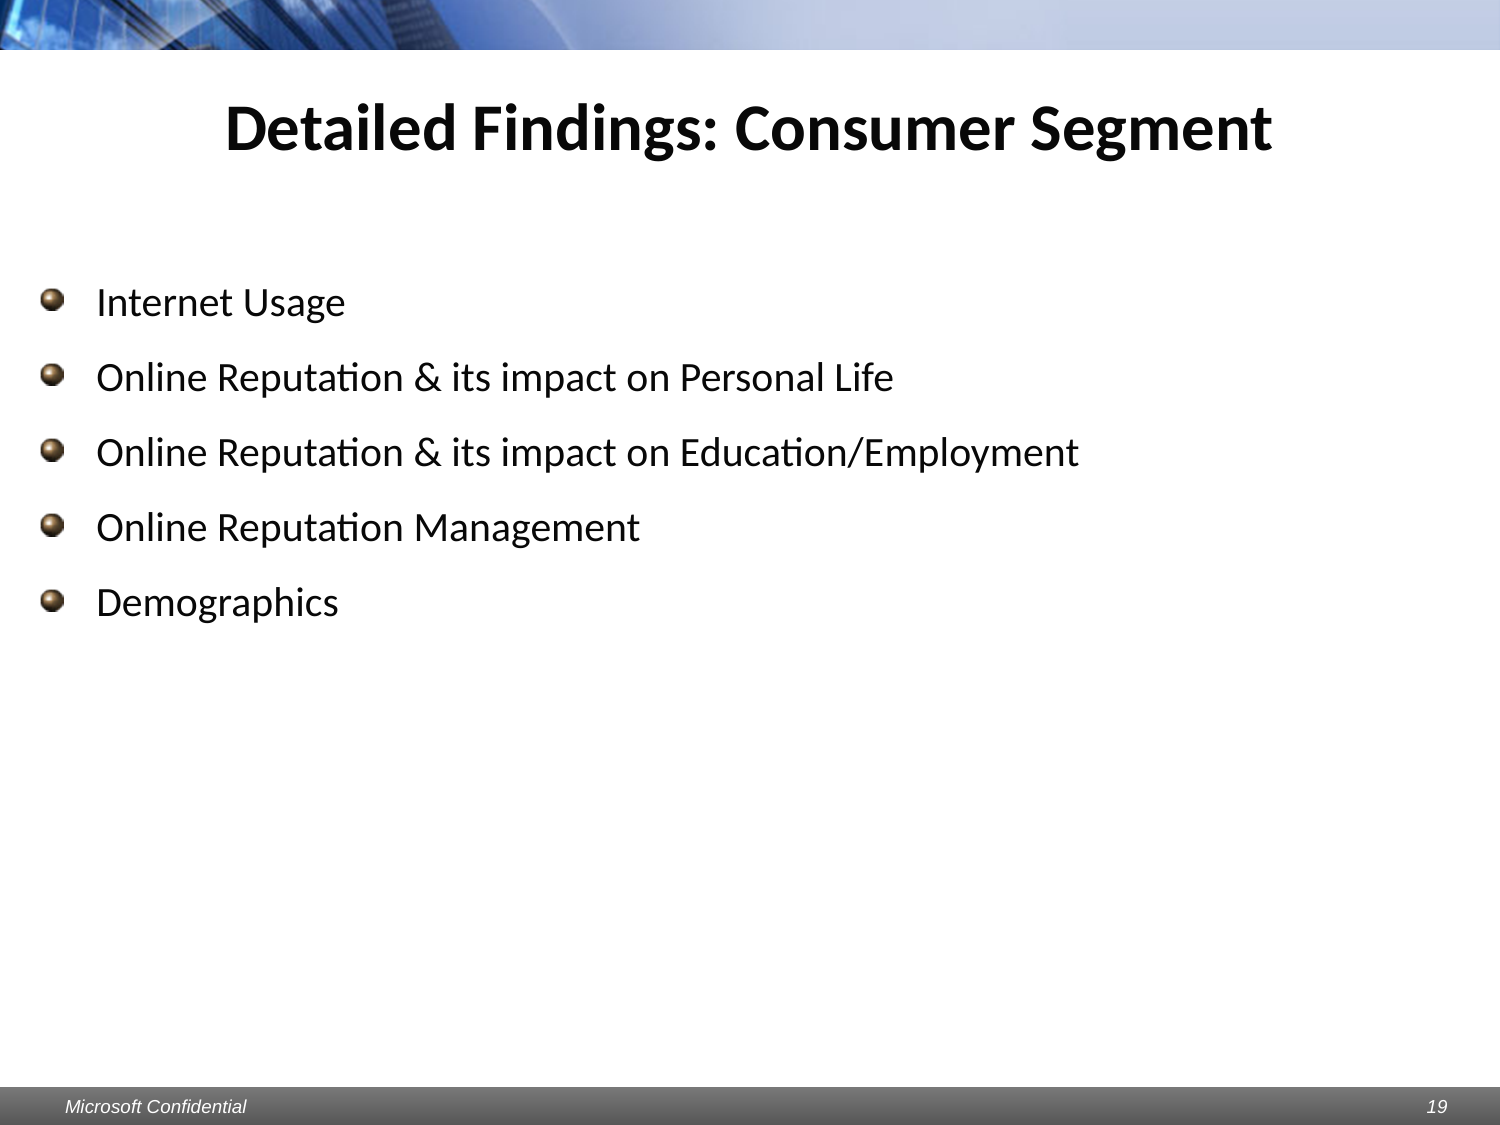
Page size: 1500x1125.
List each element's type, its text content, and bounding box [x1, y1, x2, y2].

list Internet Usage Online Reputation & its impact on Personal Life Online Reputation & its impact on Education/Employment Online Reputation Management Demographics [24, 266, 1475, 1075]
picture [0, 0, 1500, 51]
picture [39, 437, 64, 462]
picture [39, 362, 64, 386]
picture [39, 588, 64, 612]
picture [39, 287, 64, 311]
picture [39, 512, 64, 537]
title Detailed Findings: Consumer Segment [0, 92, 1500, 155]
